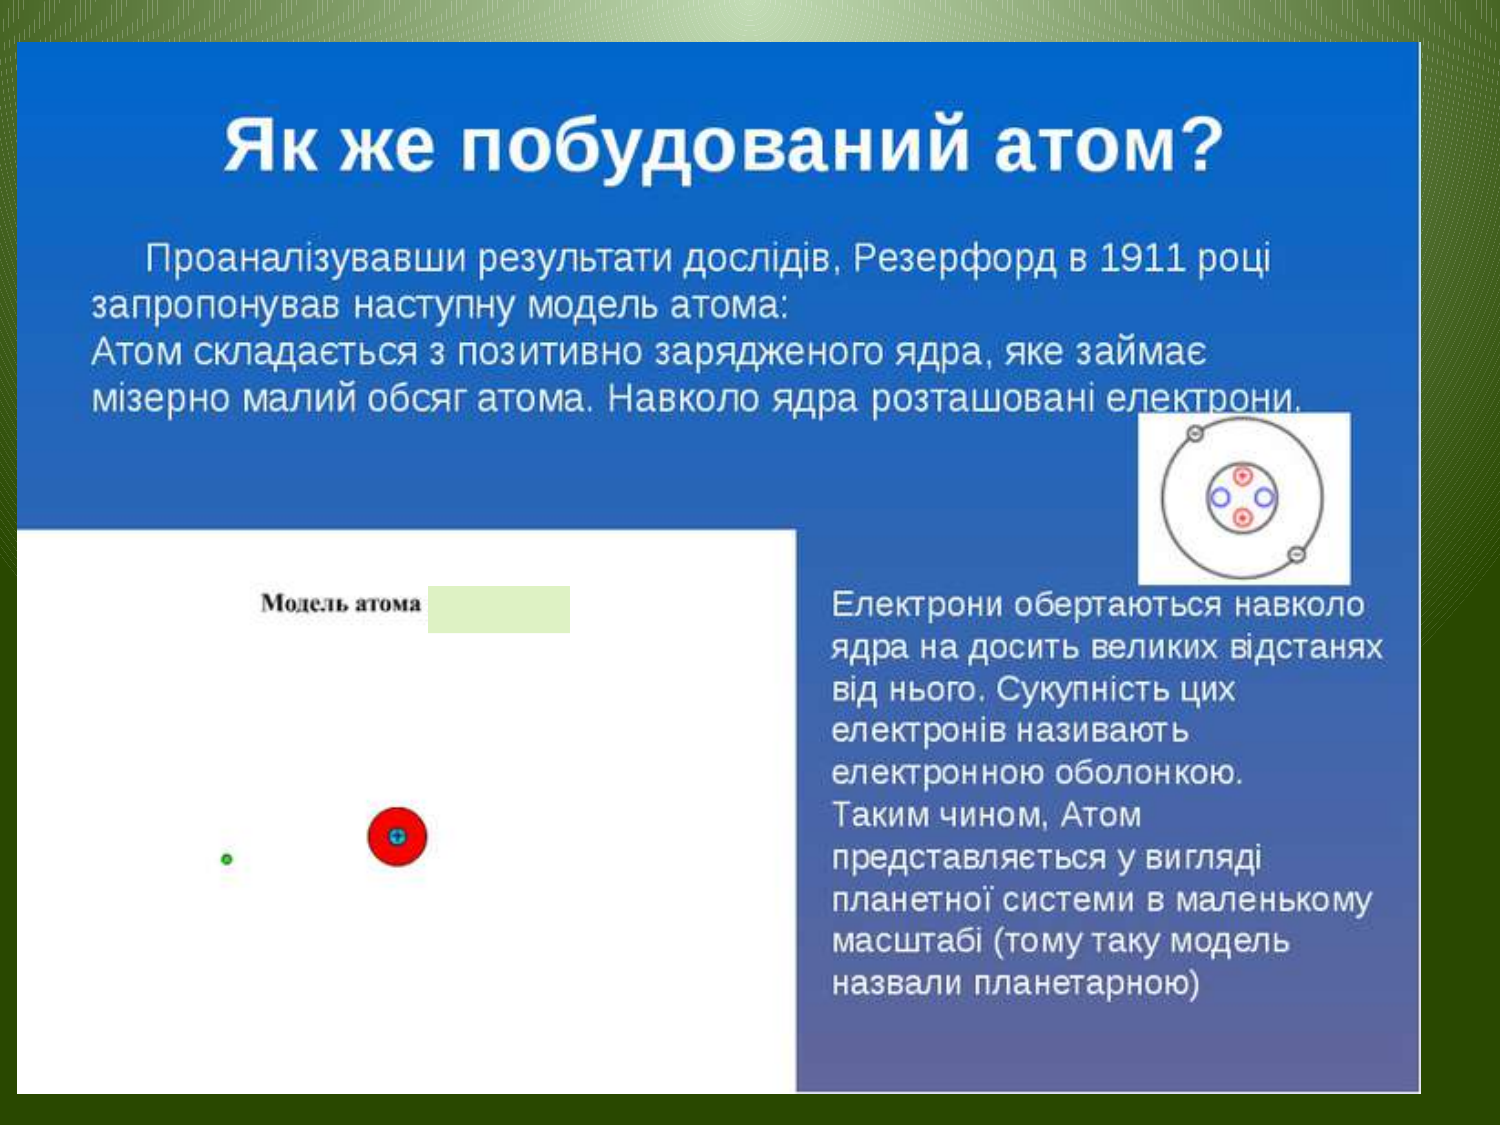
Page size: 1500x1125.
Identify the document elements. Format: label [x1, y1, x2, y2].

list [17, 42, 1421, 1095]
